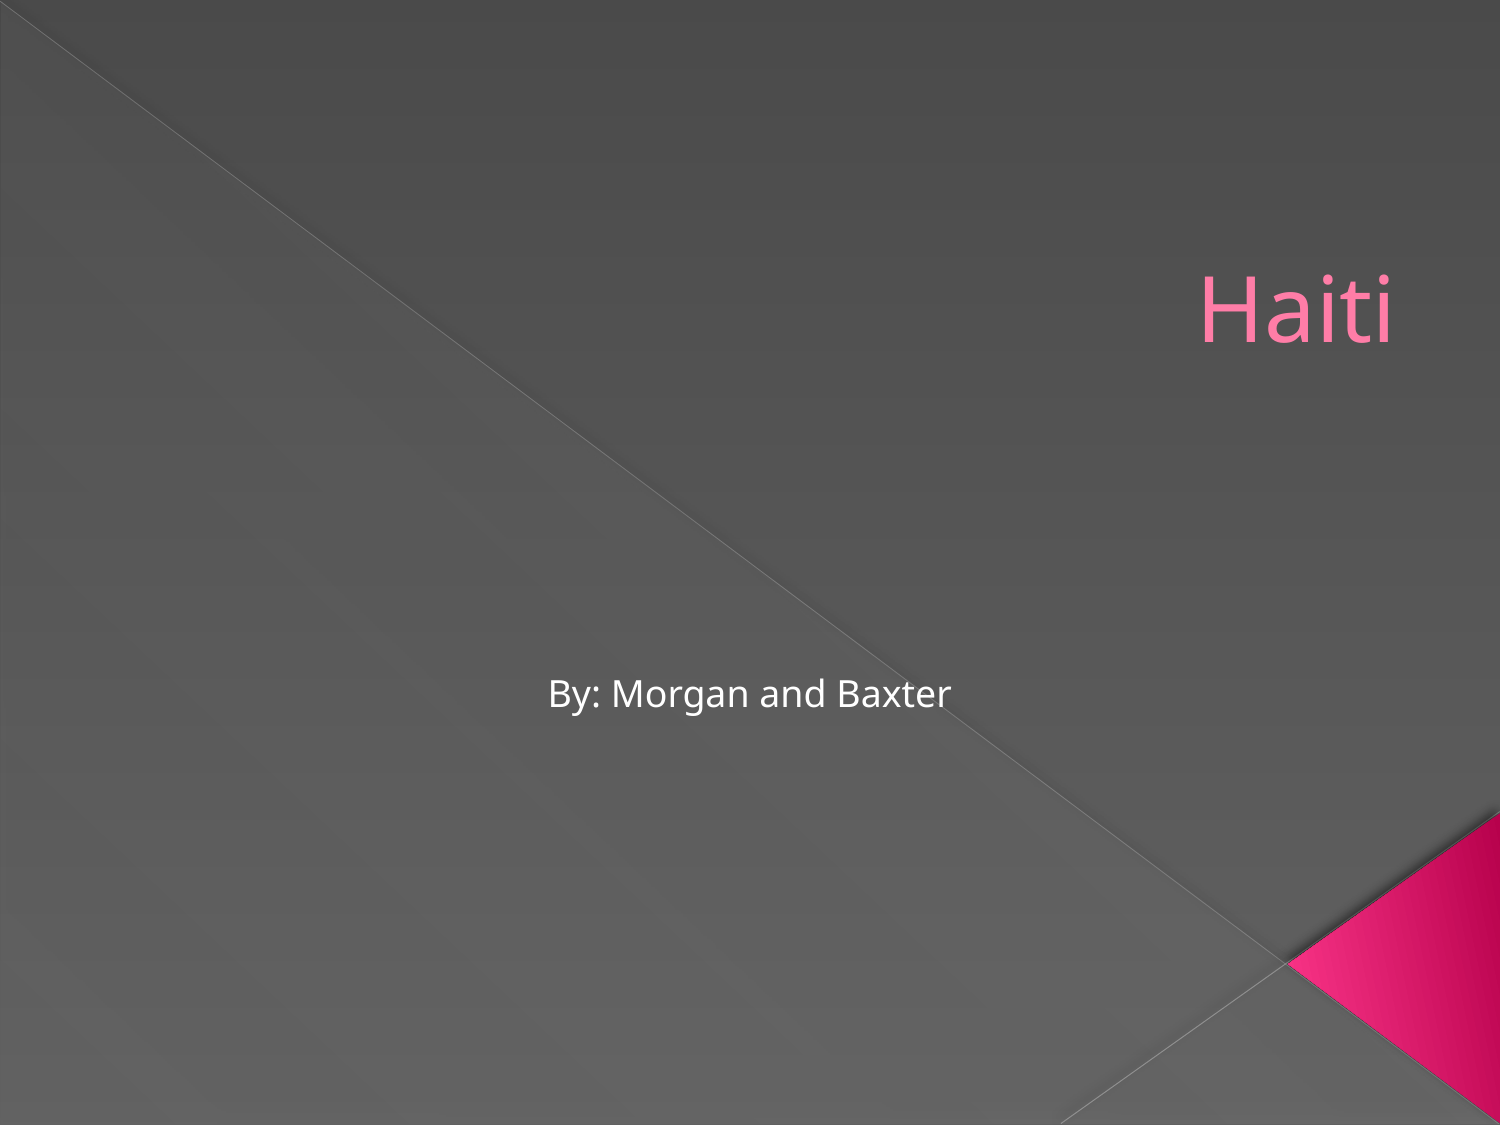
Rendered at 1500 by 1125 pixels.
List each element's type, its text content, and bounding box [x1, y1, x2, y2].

title Haiti [88, 127, 1412, 369]
text_box By: Morgan and Baxter [112, 662, 1388, 723]
